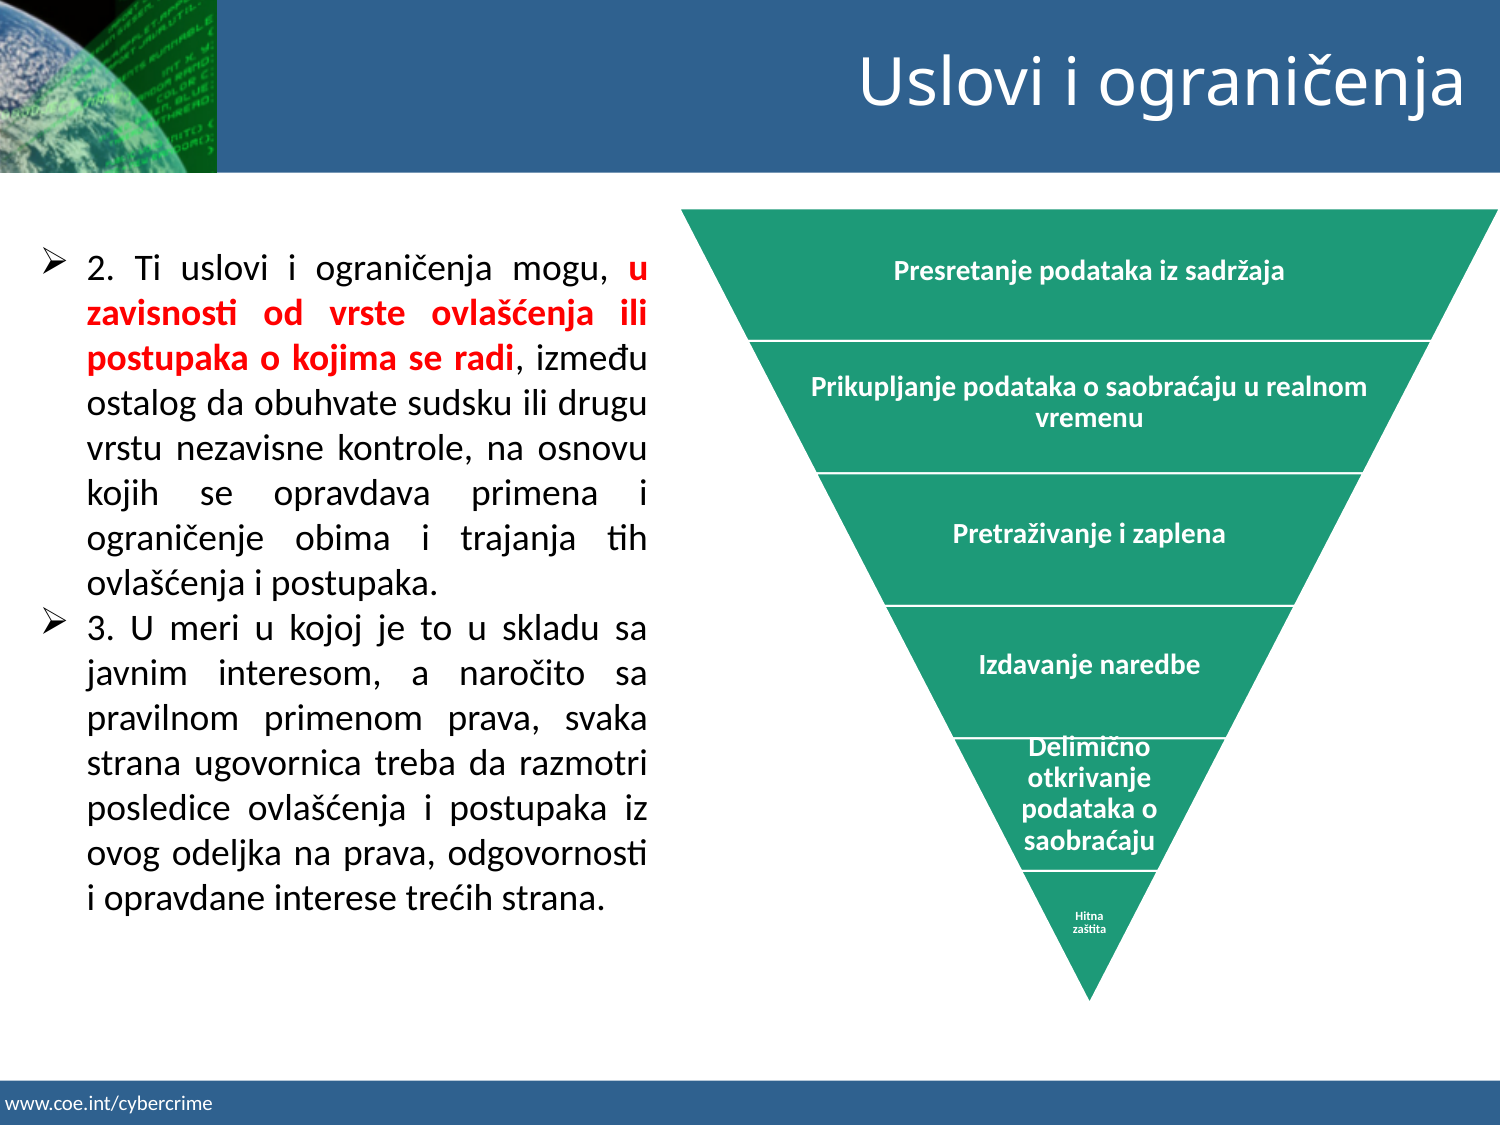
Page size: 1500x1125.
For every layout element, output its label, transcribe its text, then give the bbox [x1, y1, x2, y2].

text_box Uslovi i ograničenja [230, 31, 1483, 126]
text_box 2. Ti uslovi i ograničenja mogu, u zavisnosti od vrste ovlašćenja ili postupaka o kojima se radi, između ostalog da obuhvate sudsku ili drugu vrstu nezavisne kontrole, na osnovu kojih se opravdava primena i ograničenje obima i trajanja tih ovlašćenja i postupaka. 3. U meri u kojoj je to u skladu sa javnim interesom, a naročito sa pravilnom primenom prava, svaka strana ugovornica treba da razmotri posledice ovlašćenja i postupaka iz ovog odeljka na prava, odgovornosti i opravdane interese trećih strana. [25, 235, 664, 926]
picture [0, 0, 217, 173]
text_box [679, 208, 1500, 1004]
